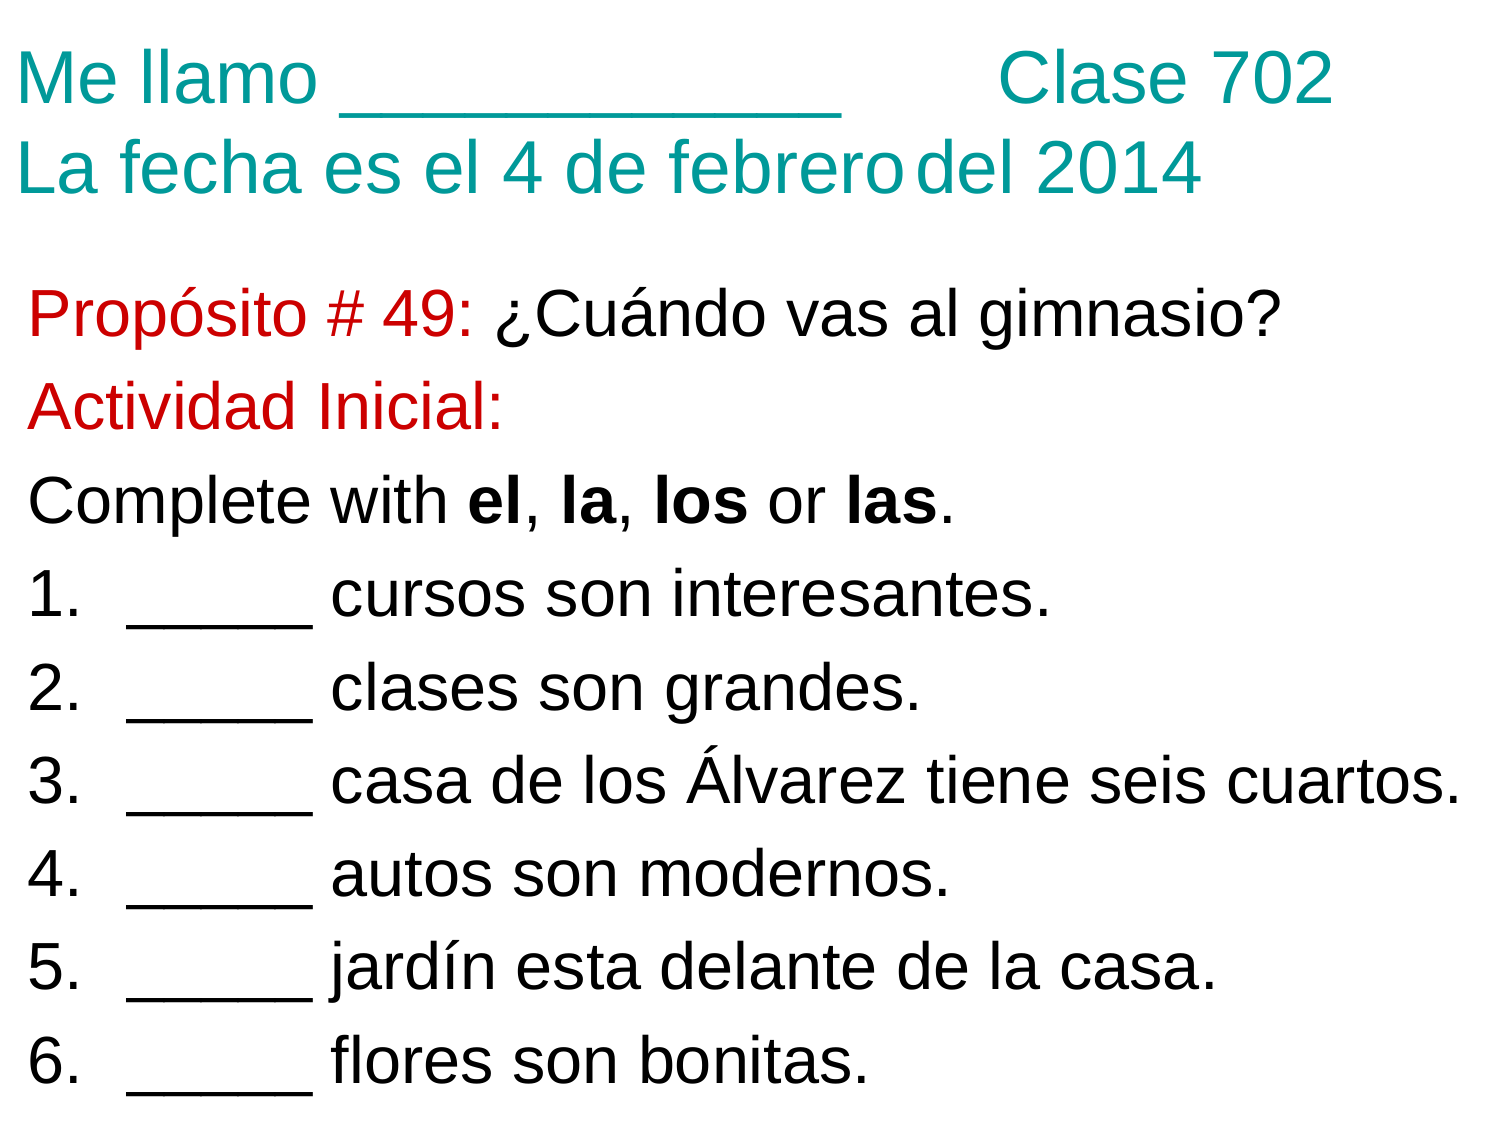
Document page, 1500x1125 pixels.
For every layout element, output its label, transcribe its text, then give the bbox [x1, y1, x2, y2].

list Propósito # 49: ¿Cuándo vas al gimnasio? Actividad Inicial: Complete with el, la, los or las. _____ cursos son interesantes. _____ clases son grandes. _____ casa de los Álvarez tiene seis cuartos. _____ autos son modernos. _____ jardín esta delante de la casa. _____ flores son bonitas. [12, 262, 1500, 1125]
title Me llamo ____________ Clase 702 La fecha es el 4 de febrero del 2014 [0, 24, 1500, 213]
